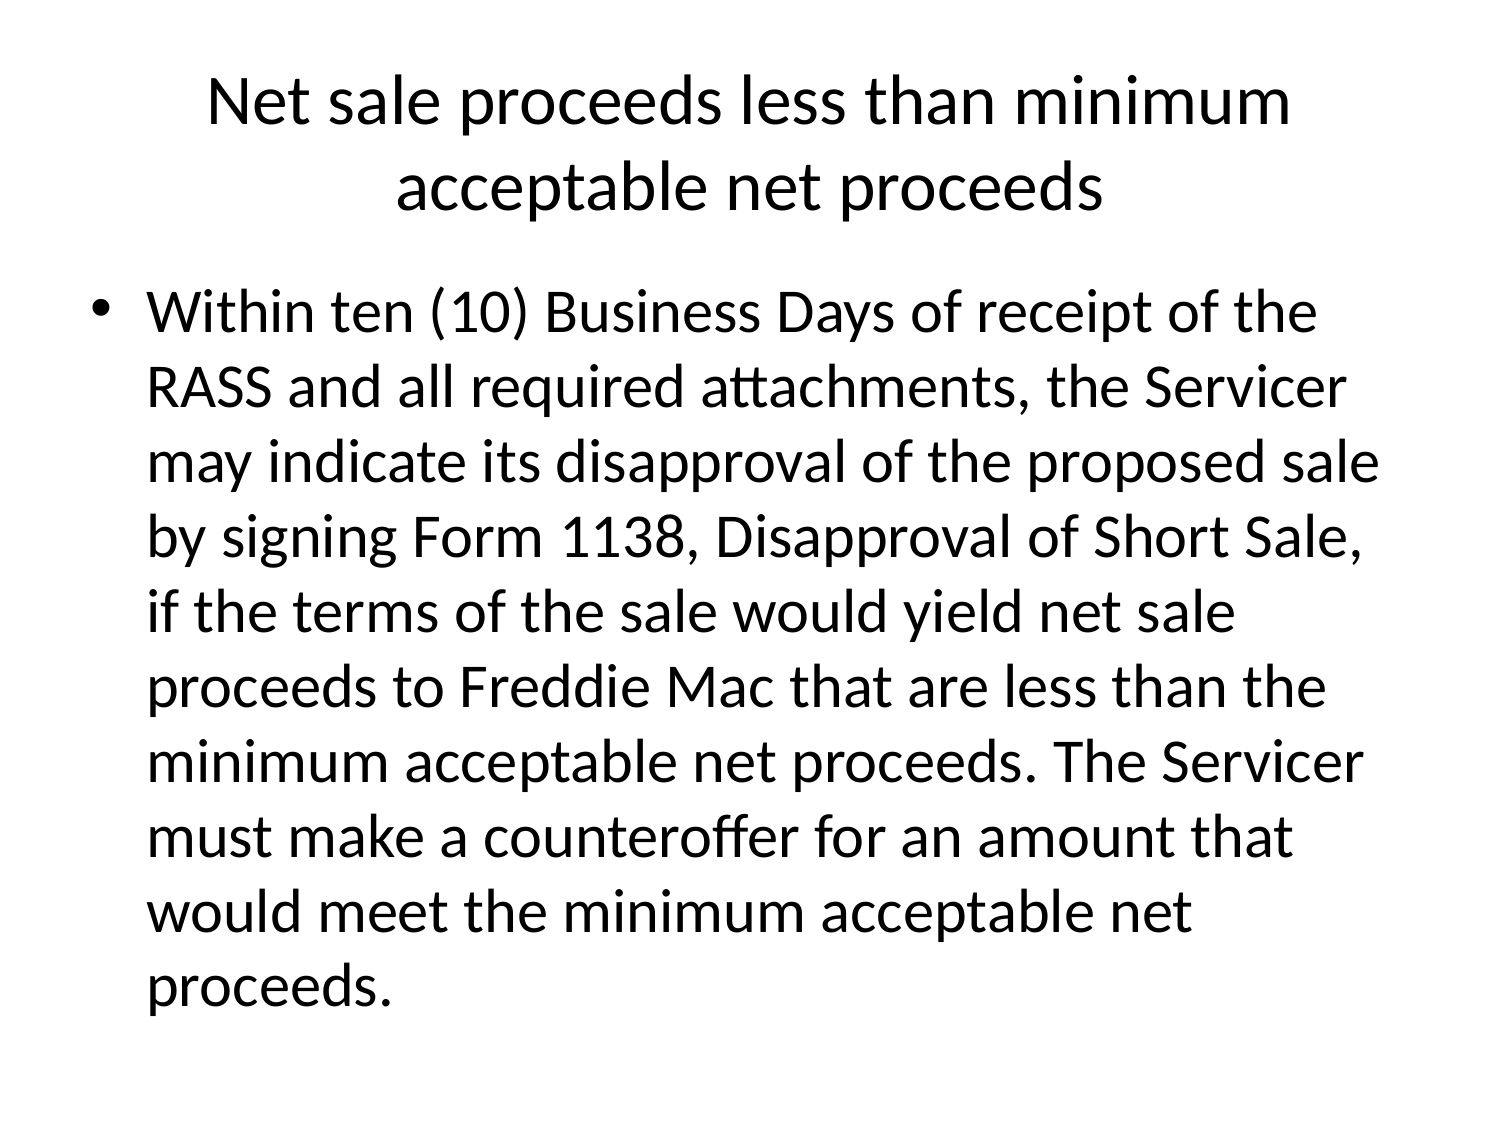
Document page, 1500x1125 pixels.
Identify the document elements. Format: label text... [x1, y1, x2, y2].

list Within ten (10) Business Days of receipt of the RASS and all required attachments, the Servicer may indicate its disapproval of the proposed sale by signing Form 1138, Disapproval of Short Sale, if the terms of the sale would yield net sale proceeds to Freddie Mac that are less than the minimum acceptable net proceeds. The Servicer must make a counteroffer for an amount that would meet the minimum acceptable net proceeds. [75, 262, 1425, 1005]
title Net sale proceeds less than minimum acceptable net proceeds [75, 45, 1425, 233]
